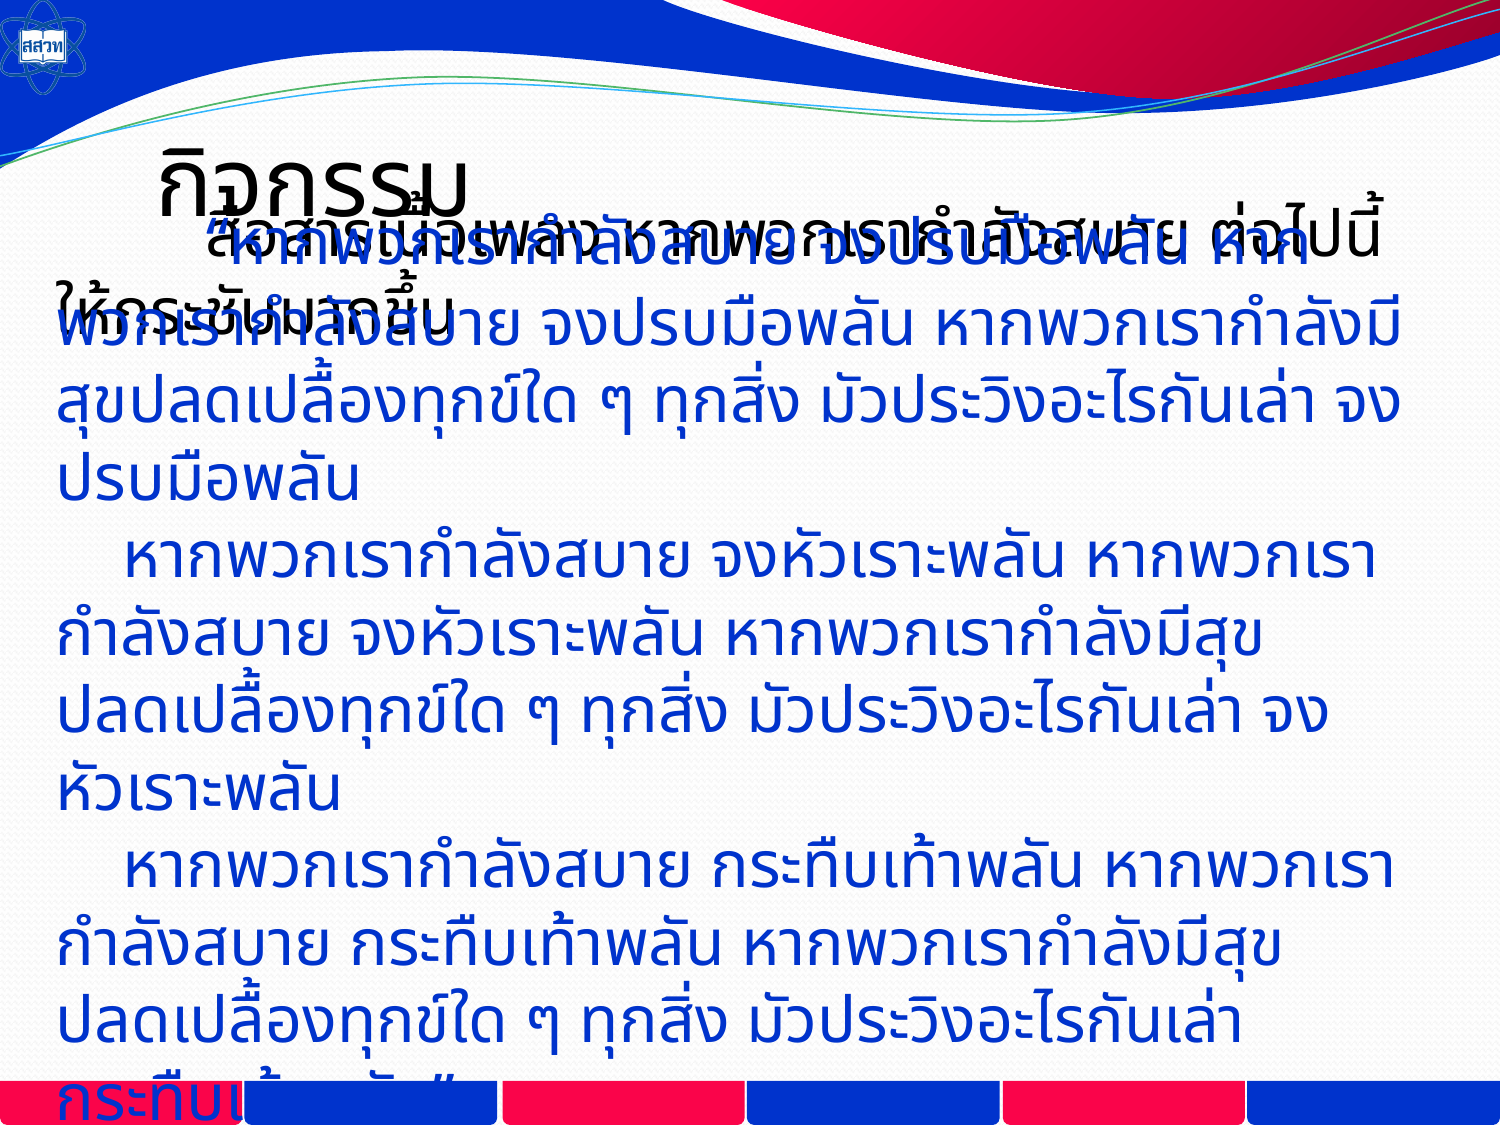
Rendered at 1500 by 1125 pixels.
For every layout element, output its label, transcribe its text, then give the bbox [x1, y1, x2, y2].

text_box “หากพวกเรากำลังสบาย จงปรบมือพลัน หากพวกเรากำลังสบาย จงปรบมือพลัน หากพวกเรากำลังมีสุขปลดเปลื้องทุกข์ใด ๆ ทุกสิ่ง มัวประวิงอะไรกันเล่า จงปรบมือพลัน หากพวกเรากำลังสบาย จงหัวเราะพลัน หากพวกเรากำลังสบาย จงหัวเราะพลัน หากพวกเรากำลังมีสุขปลดเปลื้องทุกข์ใด ๆ ทุกสิ่ง มัวประวิงอะไรกันเล่า จงหัวเราะพลัน หากพวกเรากำลังสบาย กระทืบเท้าพลัน หากพวกเรากำลังสบาย กระทืบเท้าพลัน หากพวกเรากำลังมีสุขปลดเปลื้องทุกข์ใด ๆ ทุกสิ่ง มัวประวิงอะไรกันเล่า กระทืบเท้าพลัน” [49, 179, 1434, 1125]
picture [0, 0, 86, 95]
text_box กิจกรรม [149, 91, 1140, 179]
